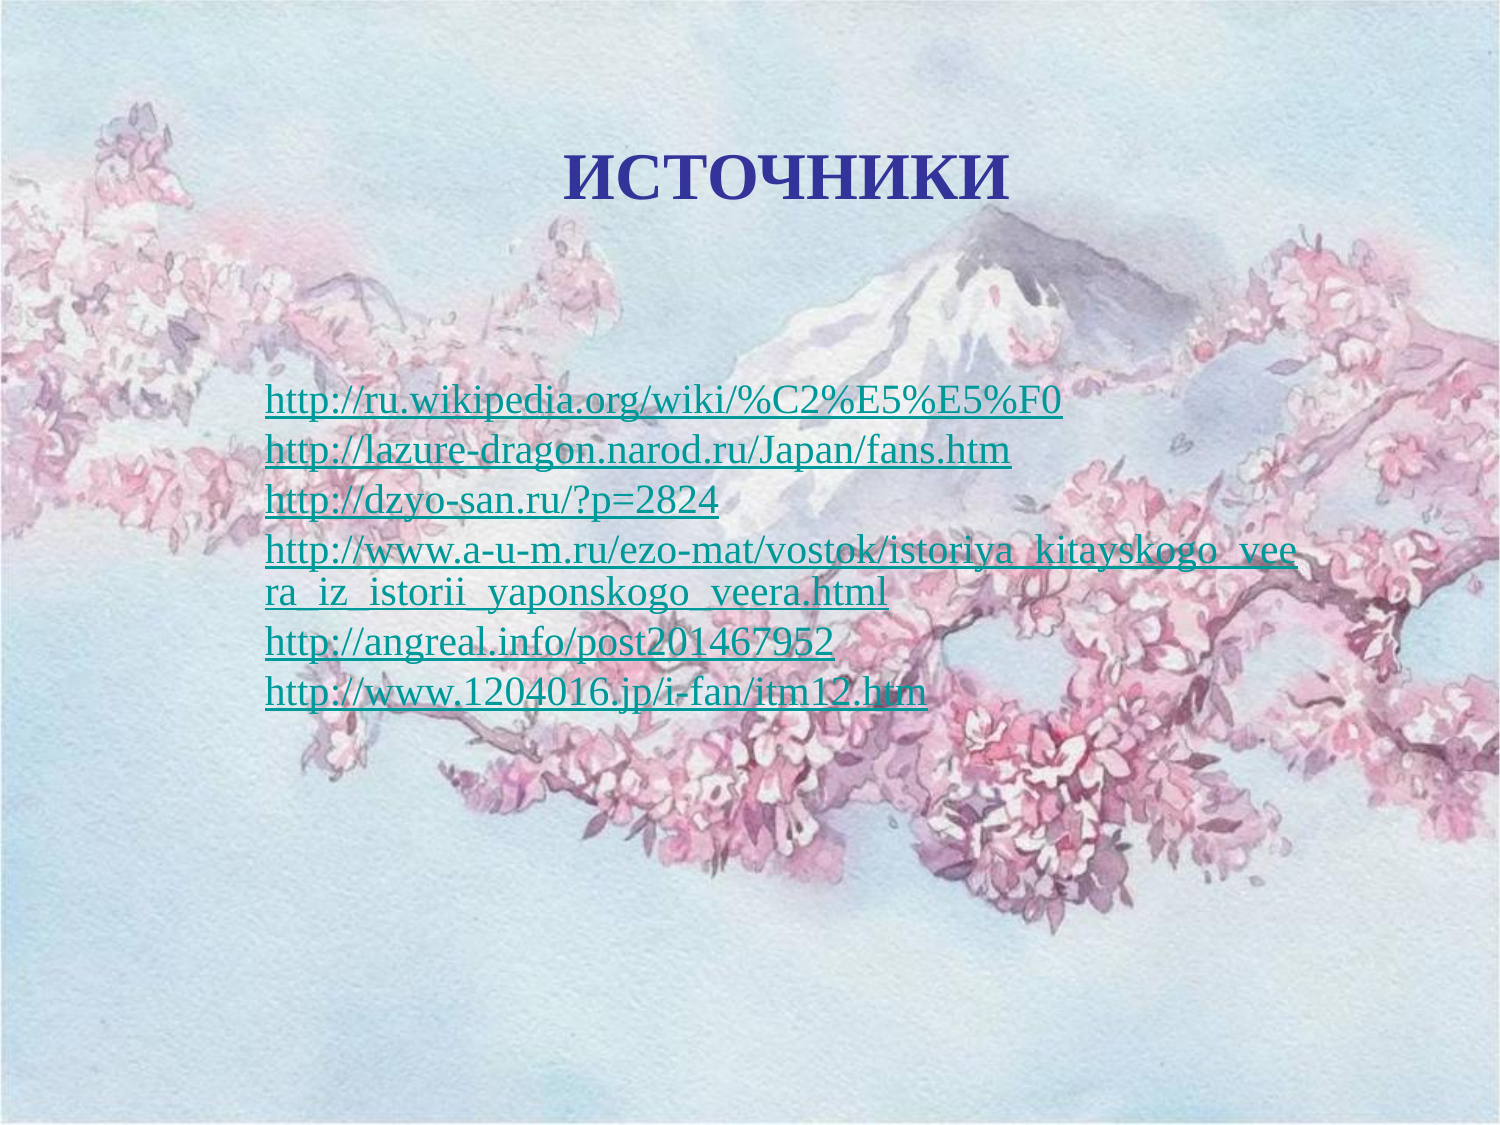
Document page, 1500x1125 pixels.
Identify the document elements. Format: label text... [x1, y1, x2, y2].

picture [0, 0, 1500, 1125]
text_box ИСТОЧНИКИ http://ru.wikipedia.org/wiki/%C2%E5%E5%F0 http://lazure-dragon.narod.ru/Japan/fans.htm http://dzyo-san.ru/?p=2824 http://www.a-u-m.ru/ezo-mat/vostok/istoriya_kitayskogo_veera_iz_istorii_yaponskogo_veera.html http://angreal.info/post201467952 http://www.1204016.jp/i-fan/itm12.htm [249, 125, 1325, 730]
